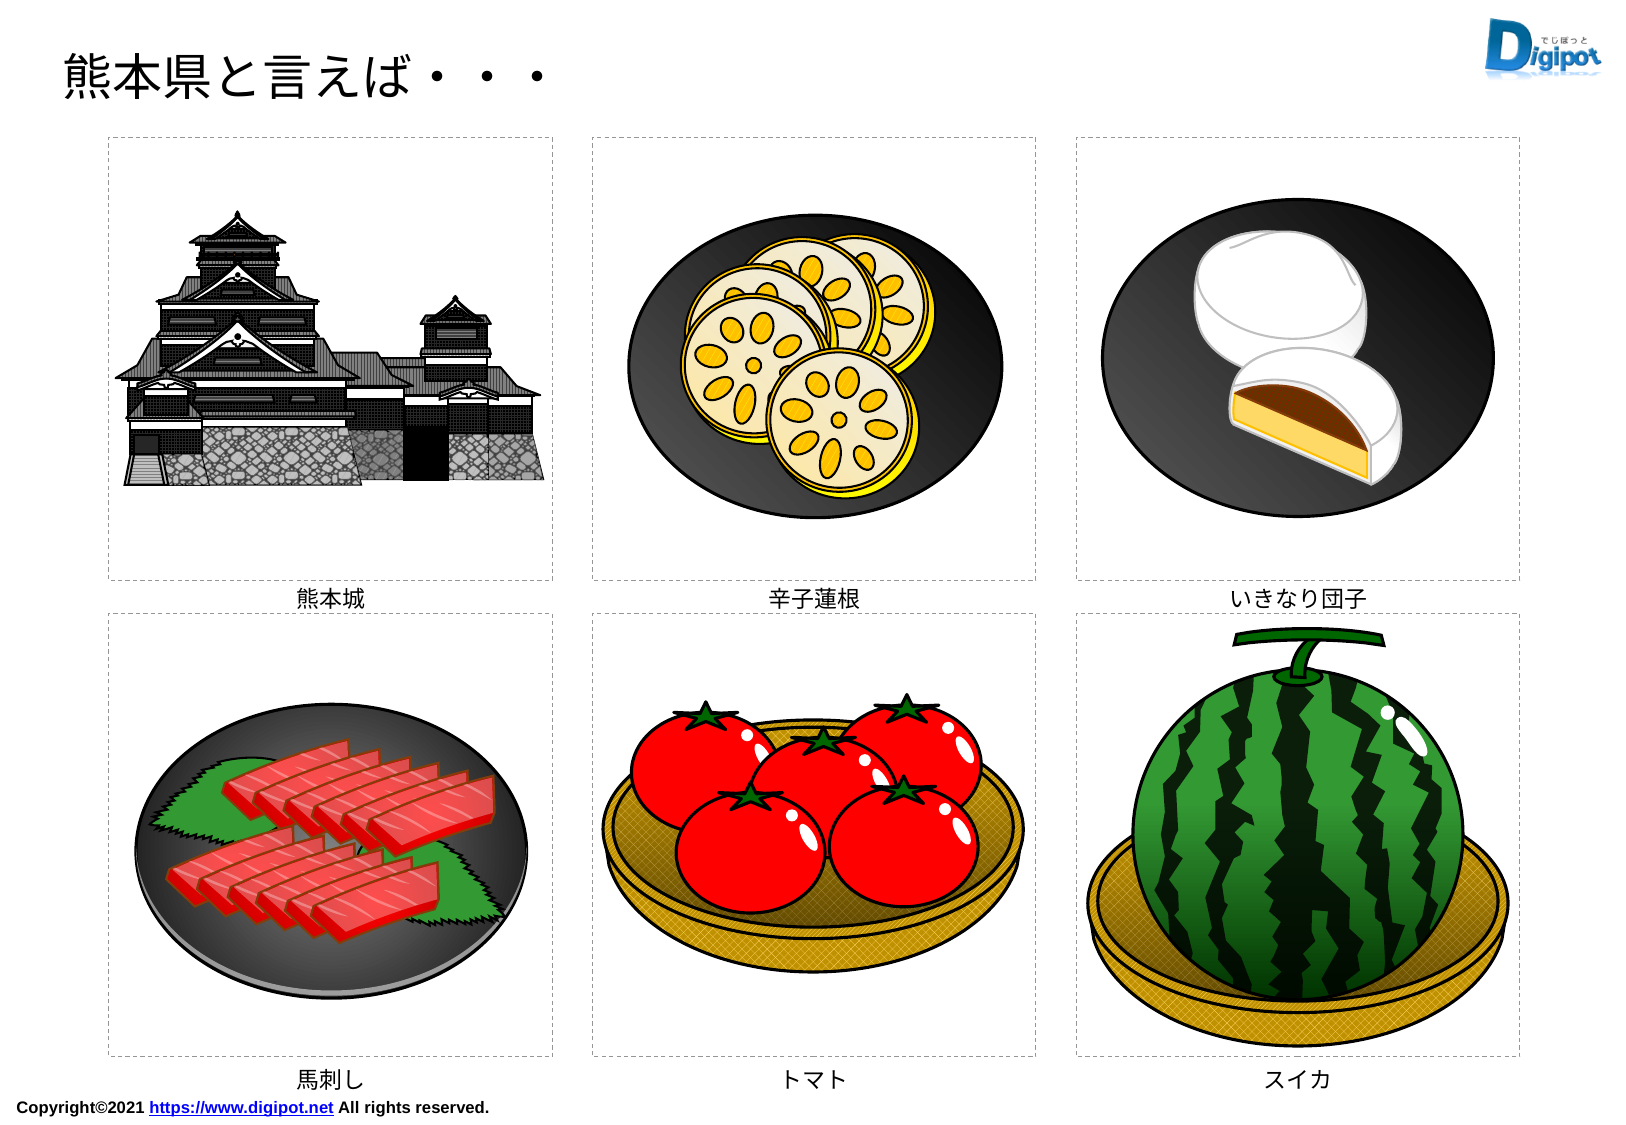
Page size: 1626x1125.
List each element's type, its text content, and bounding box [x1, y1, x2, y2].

text_box 熊本県と言えば・・・ [47, 38, 578, 113]
text_box トマト [587, 1058, 1041, 1101]
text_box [1087, 628, 1509, 1047]
picture [1485, 18, 1602, 82]
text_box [602, 694, 1024, 973]
text_box いきなり団子 [1071, 577, 1525, 620]
text_box 辛子蓮根 [587, 577, 1041, 620]
text_box スイカ [1071, 1058, 1525, 1101]
text_box 馬刺し [104, 1058, 558, 1101]
text_box 熊本城 [104, 577, 558, 620]
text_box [628, 214, 1003, 518]
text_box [115, 211, 544, 486]
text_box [1102, 199, 1494, 517]
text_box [135, 704, 527, 999]
